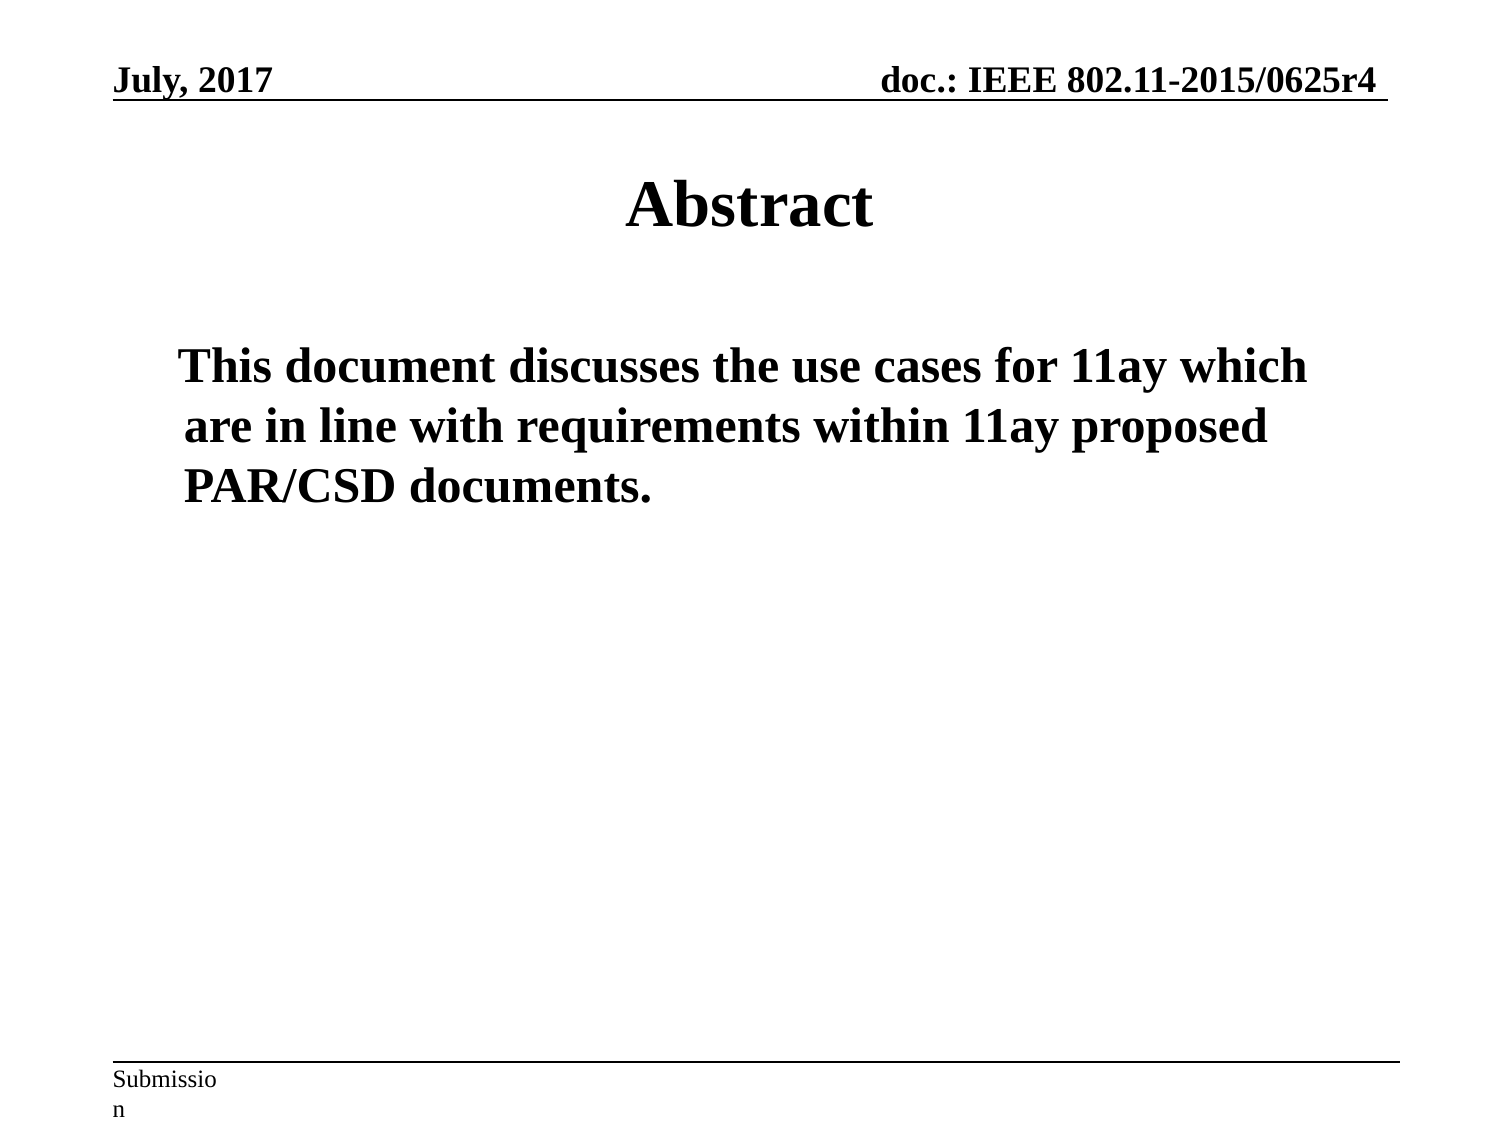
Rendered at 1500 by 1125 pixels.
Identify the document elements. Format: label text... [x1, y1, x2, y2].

title Abstract [112, 112, 1388, 288]
list This document discusses the use cases for 11ay which are in line with requirements within 11ay proposed PAR/CSD documents. [112, 324, 1388, 1000]
